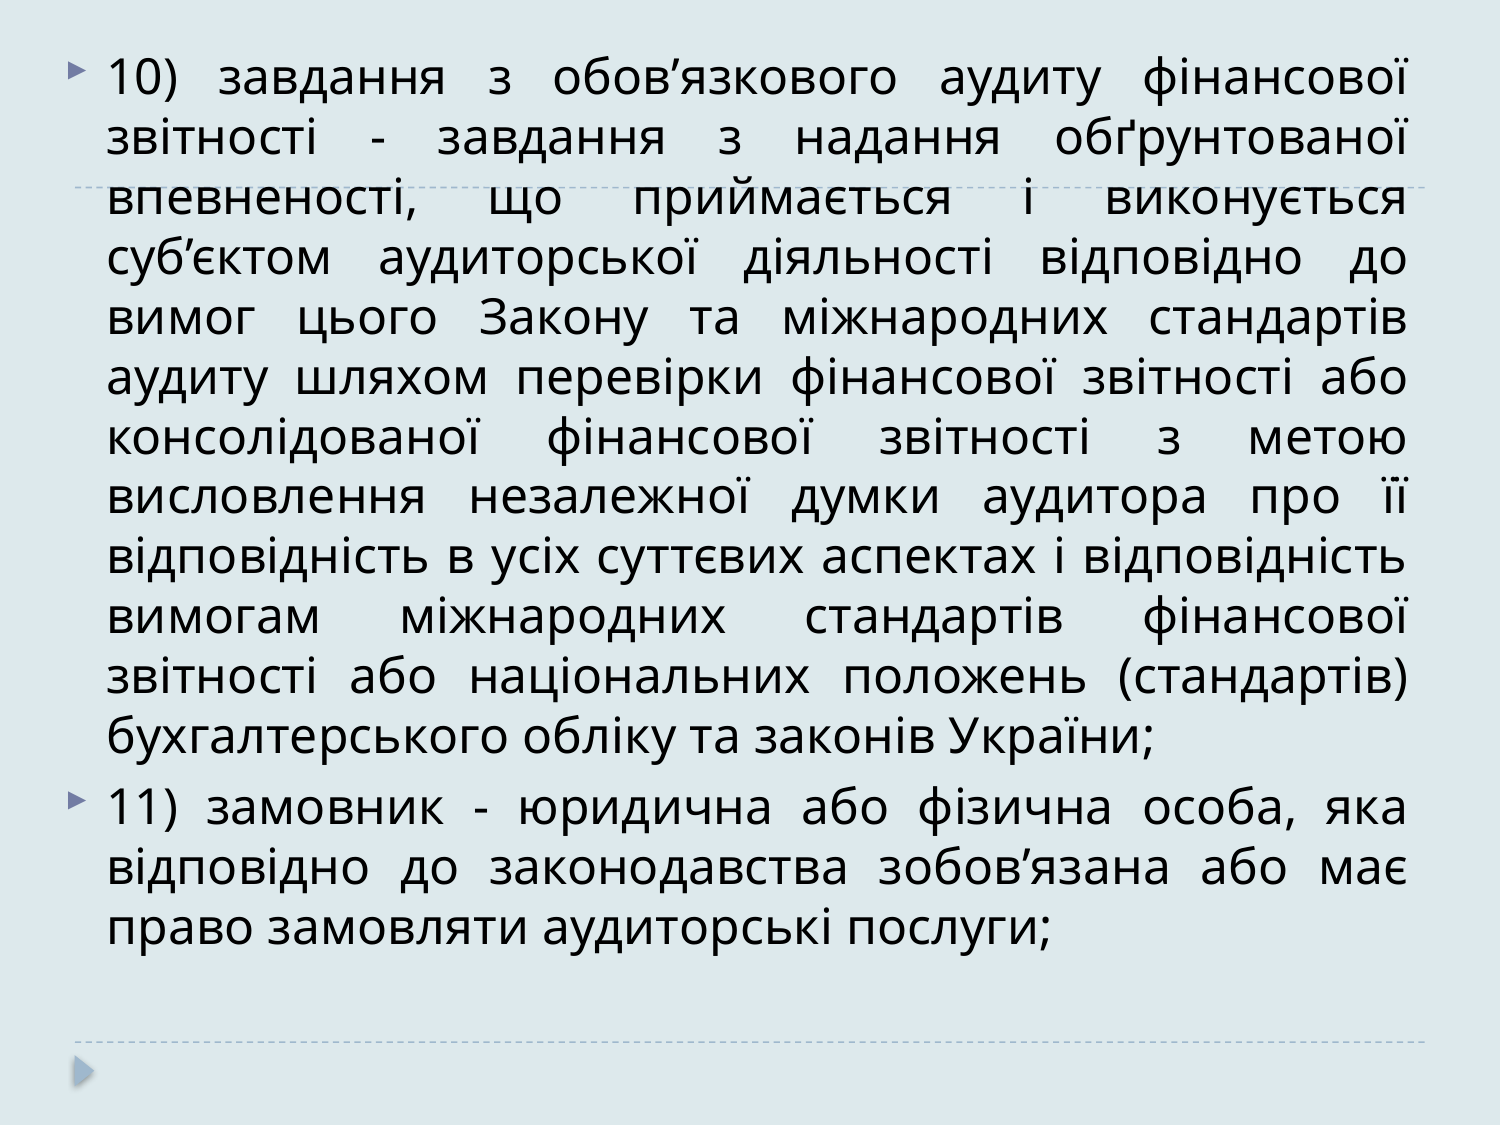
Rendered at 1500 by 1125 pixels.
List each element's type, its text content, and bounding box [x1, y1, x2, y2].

list 10) завдання з обов’язкового аудиту фінансової звітності - завдання з надання обґрунтованої впевненості, що приймається і виконується суб’єктом аудиторської діяльності відповідно до вимог цього Закону та міжнародних стандартів аудиту шляхом перевірки фінансової звітності або консолідованої фінансової звітності з метою висловлення незалежної думки аудитора про її відповідність в усіх суттєвих аспектах і відповідність вимогам міжнародних стандартів фінансової звітності або національних положень (стандартів) бухгалтерського обліку та законів України; 11) замовник - юридична або фізична особа, яка відповідно до законодавства зобов’язана або має право замовляти аудиторські послуги; [50, 37, 1425, 1010]
